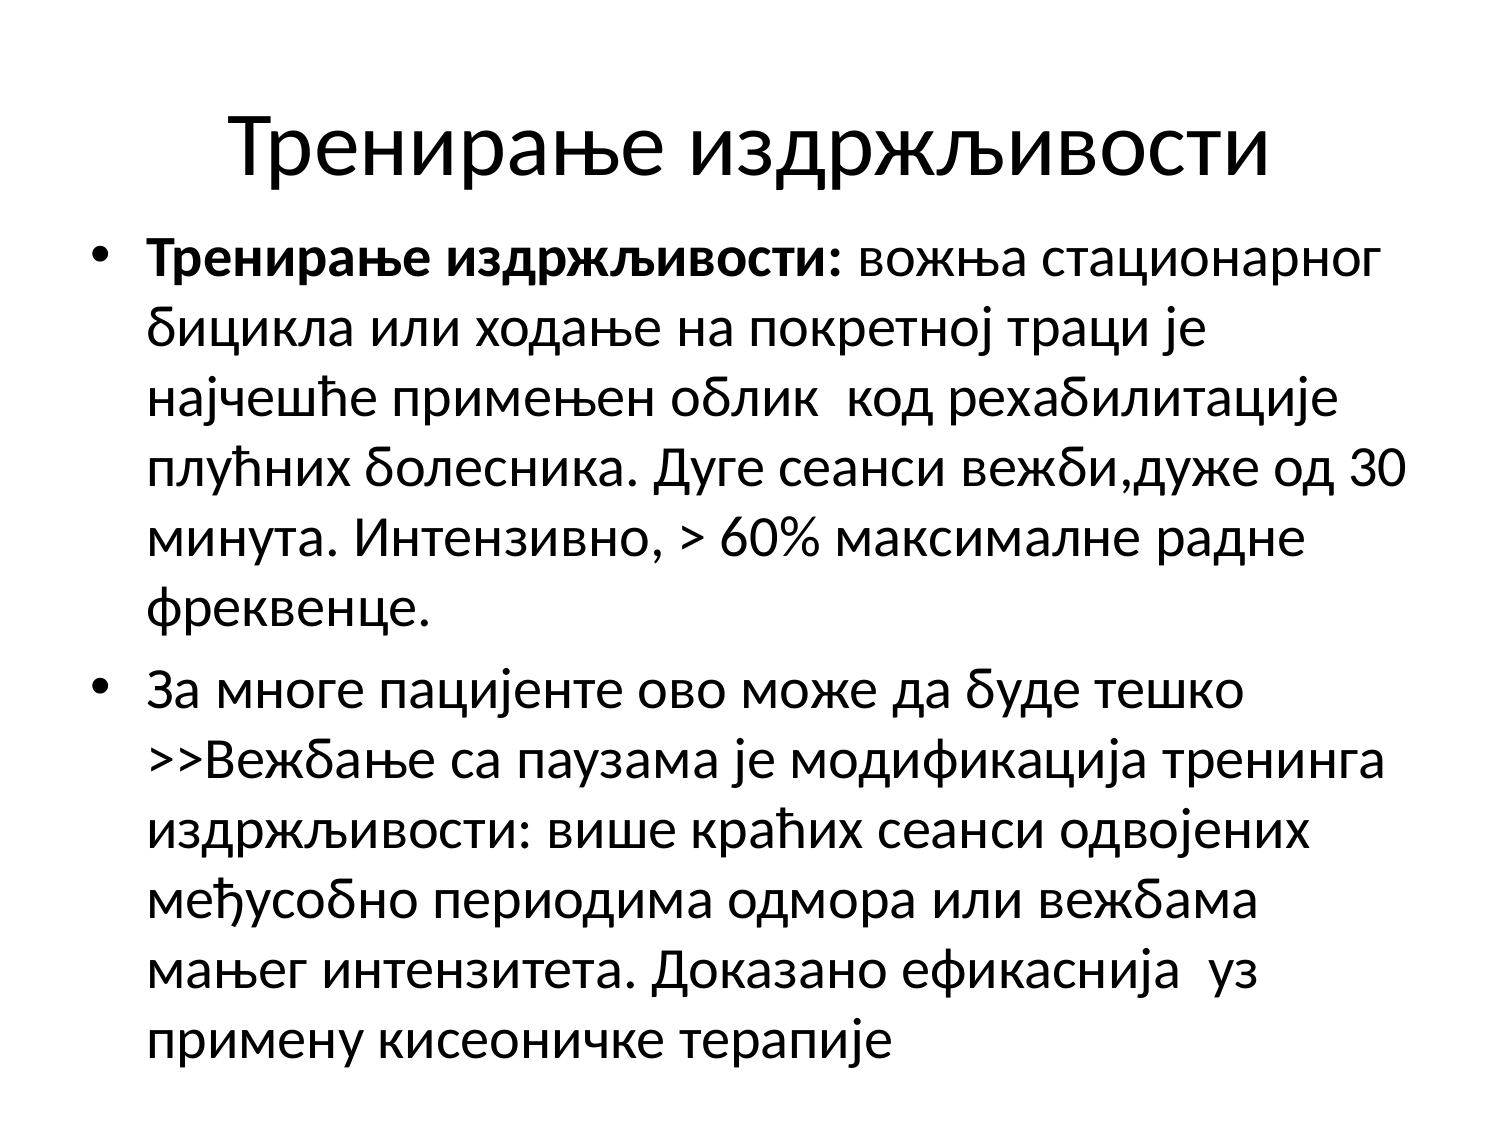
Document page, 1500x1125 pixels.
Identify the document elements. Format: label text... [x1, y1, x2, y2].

list Тренирање издржљивости: вожња стационарног бицикла или ходање на покретној траци је најчешће примењен облик код рехабилитације плућних болесника. Дуге сеанси вежби,дуже од 30 минута. Интензивно, > 60% максималне радне фреквенце. За многе пацијенте ово може да буде тешко >>Вежбање са паузама је модификација тренинга издржљивости: више краћих сеанси одвојених међусобно периодима одмора или вежбама мањег интензитета. Доказано ефикаснија уз примену кисеоничке терапије [75, 210, 1425, 1005]
title Тренирање издржљивости [75, 45, 1425, 210]
